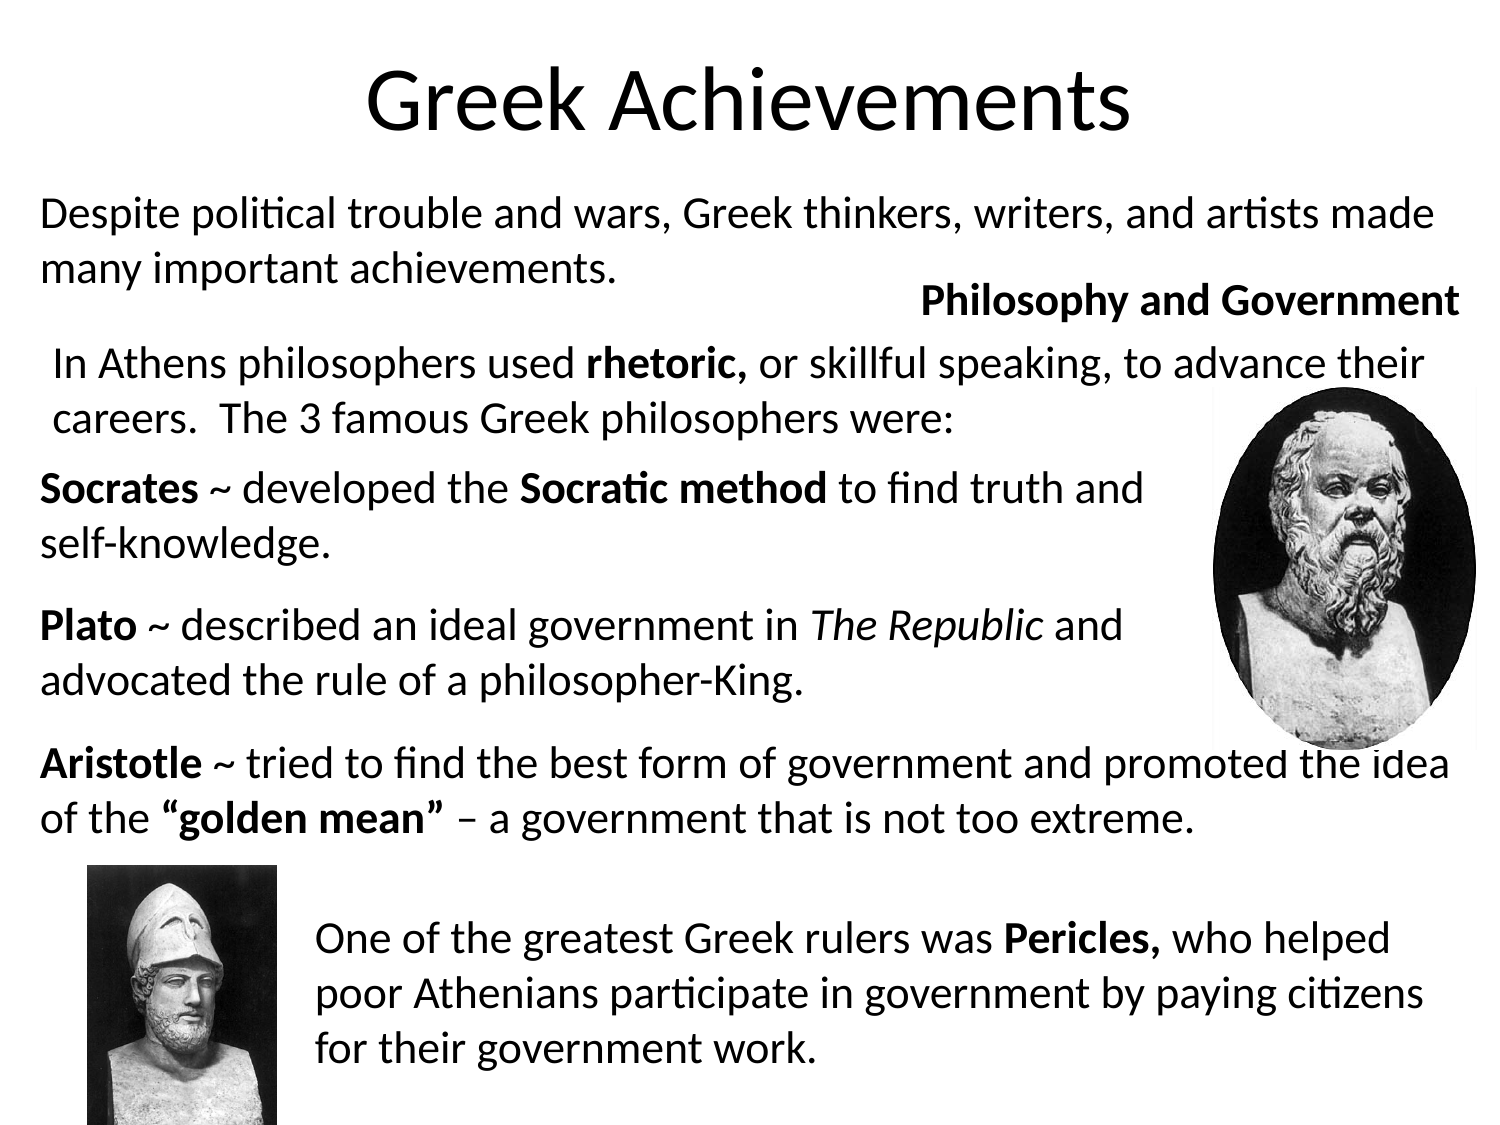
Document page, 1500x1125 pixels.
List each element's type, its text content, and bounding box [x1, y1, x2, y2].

text_box Despite political trouble and wars, Greek thinkers, writers, and artists made many important achievements. [24, 174, 1475, 300]
text_box Aristotle ~ tried to find the best form of government and promoted the idea of the “golden mean” – a government that is not too extreme. [24, 724, 1500, 850]
text_box Socrates ~ developed the Socratic method to find truth and self-knowledge. [24, 449, 1200, 575]
picture [87, 865, 277, 1125]
text_box Plato ~ described an ideal government in The Republic and advocated the rule of a philosopher-King. [24, 587, 1175, 713]
text_box In Athens philosophers used rhetoric, or skillful speaking, to advance their careers. The 3 famous Greek philosophers were: [37, 324, 1463, 450]
text_box Philosophy and Government [762, 262, 1475, 333]
text_box One of the greatest Greek rulers was Pericles, who helped poor Athenians participate in government by paying citizens for their government work. [300, 900, 1475, 1080]
title Greek Achievements [75, 0, 1425, 174]
picture [1212, 387, 1477, 751]
